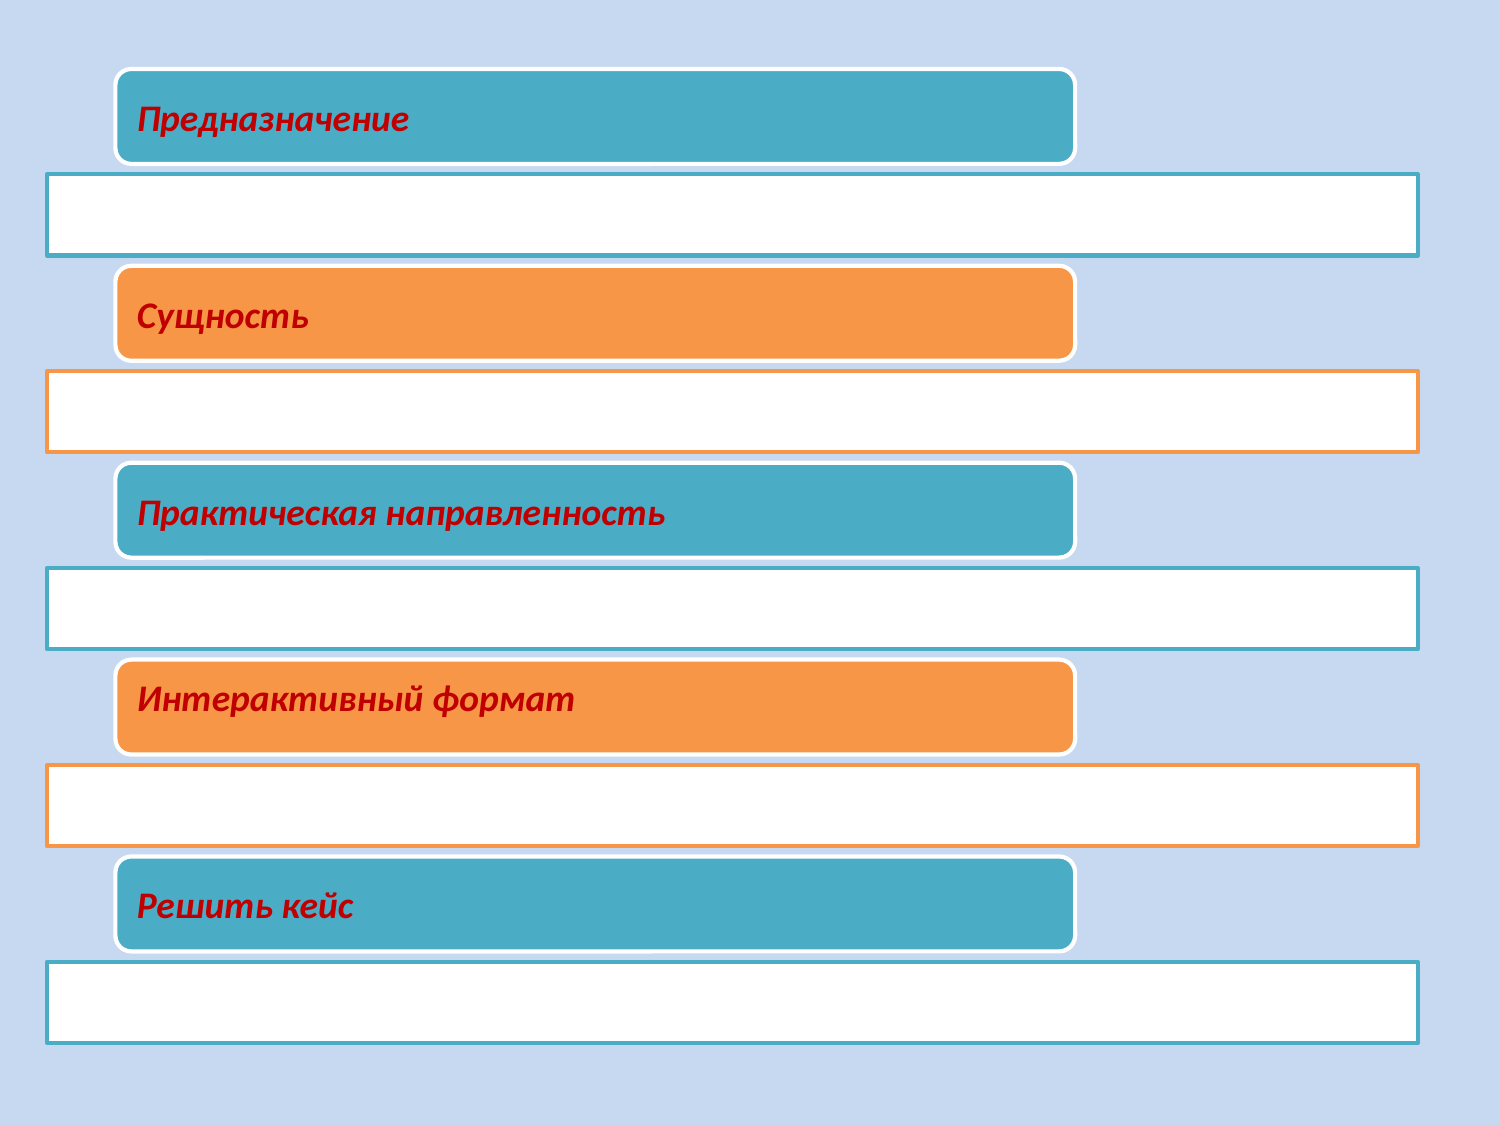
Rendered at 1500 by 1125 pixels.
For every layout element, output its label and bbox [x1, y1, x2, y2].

text_box [46, 58, 1419, 1044]
